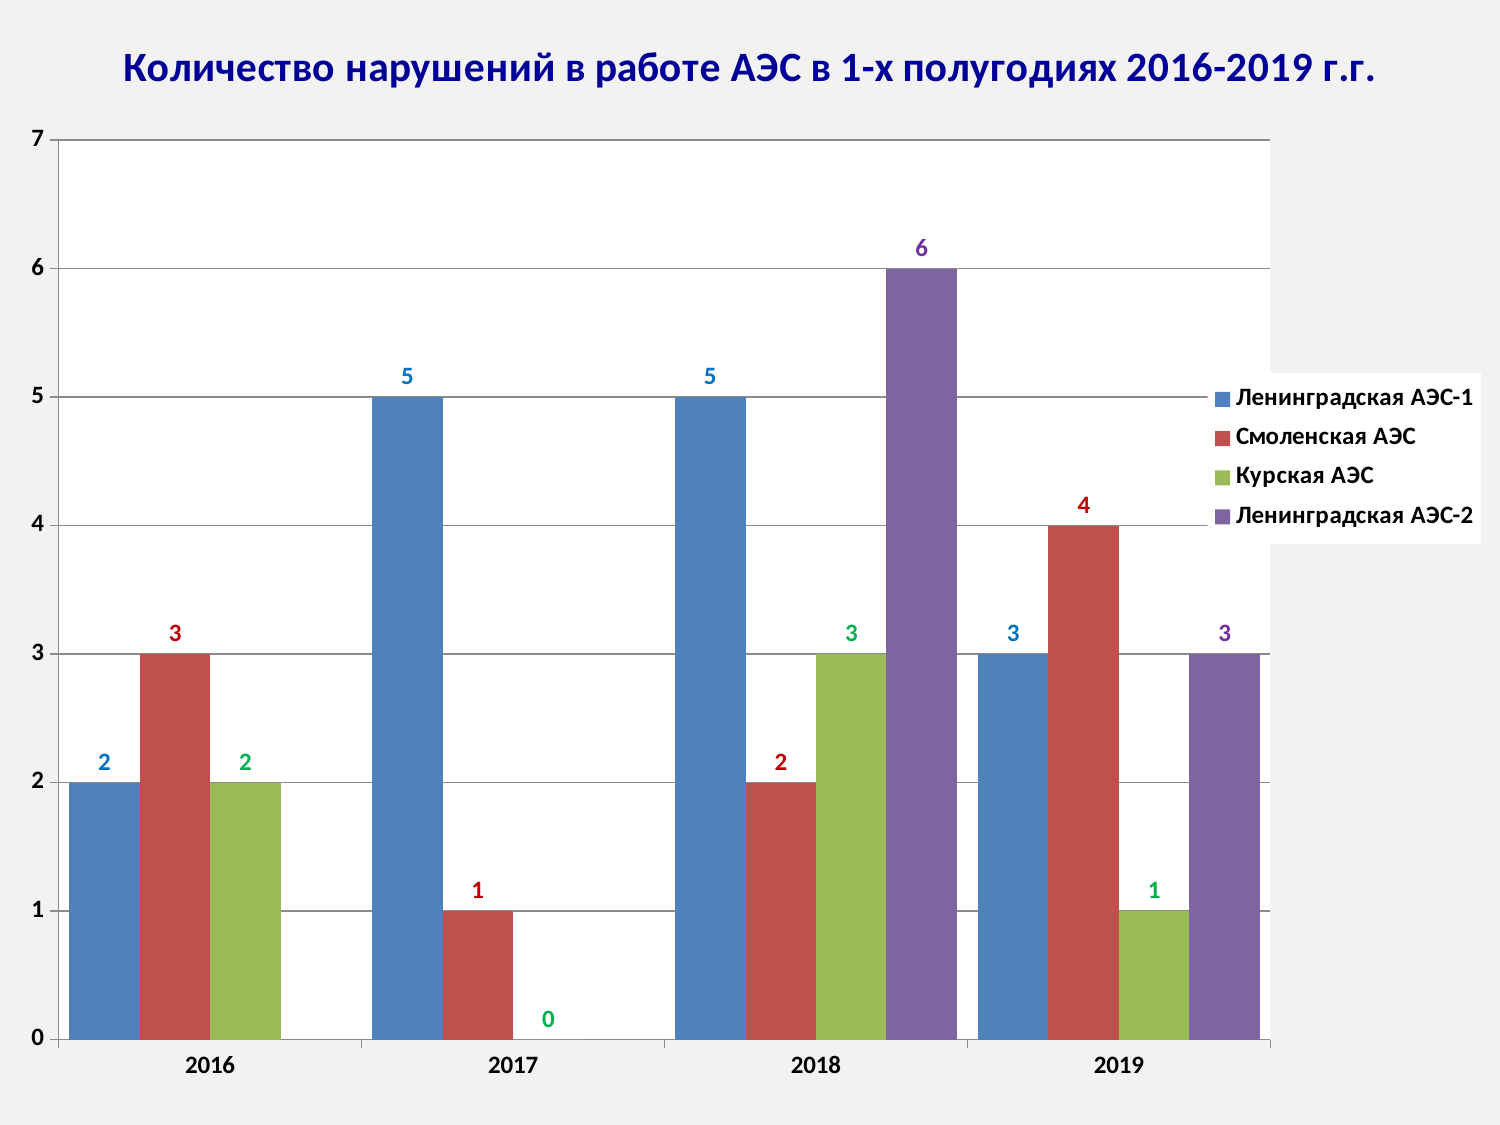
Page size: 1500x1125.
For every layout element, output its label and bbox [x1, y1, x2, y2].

chart [0, 0, 1500, 1125]
